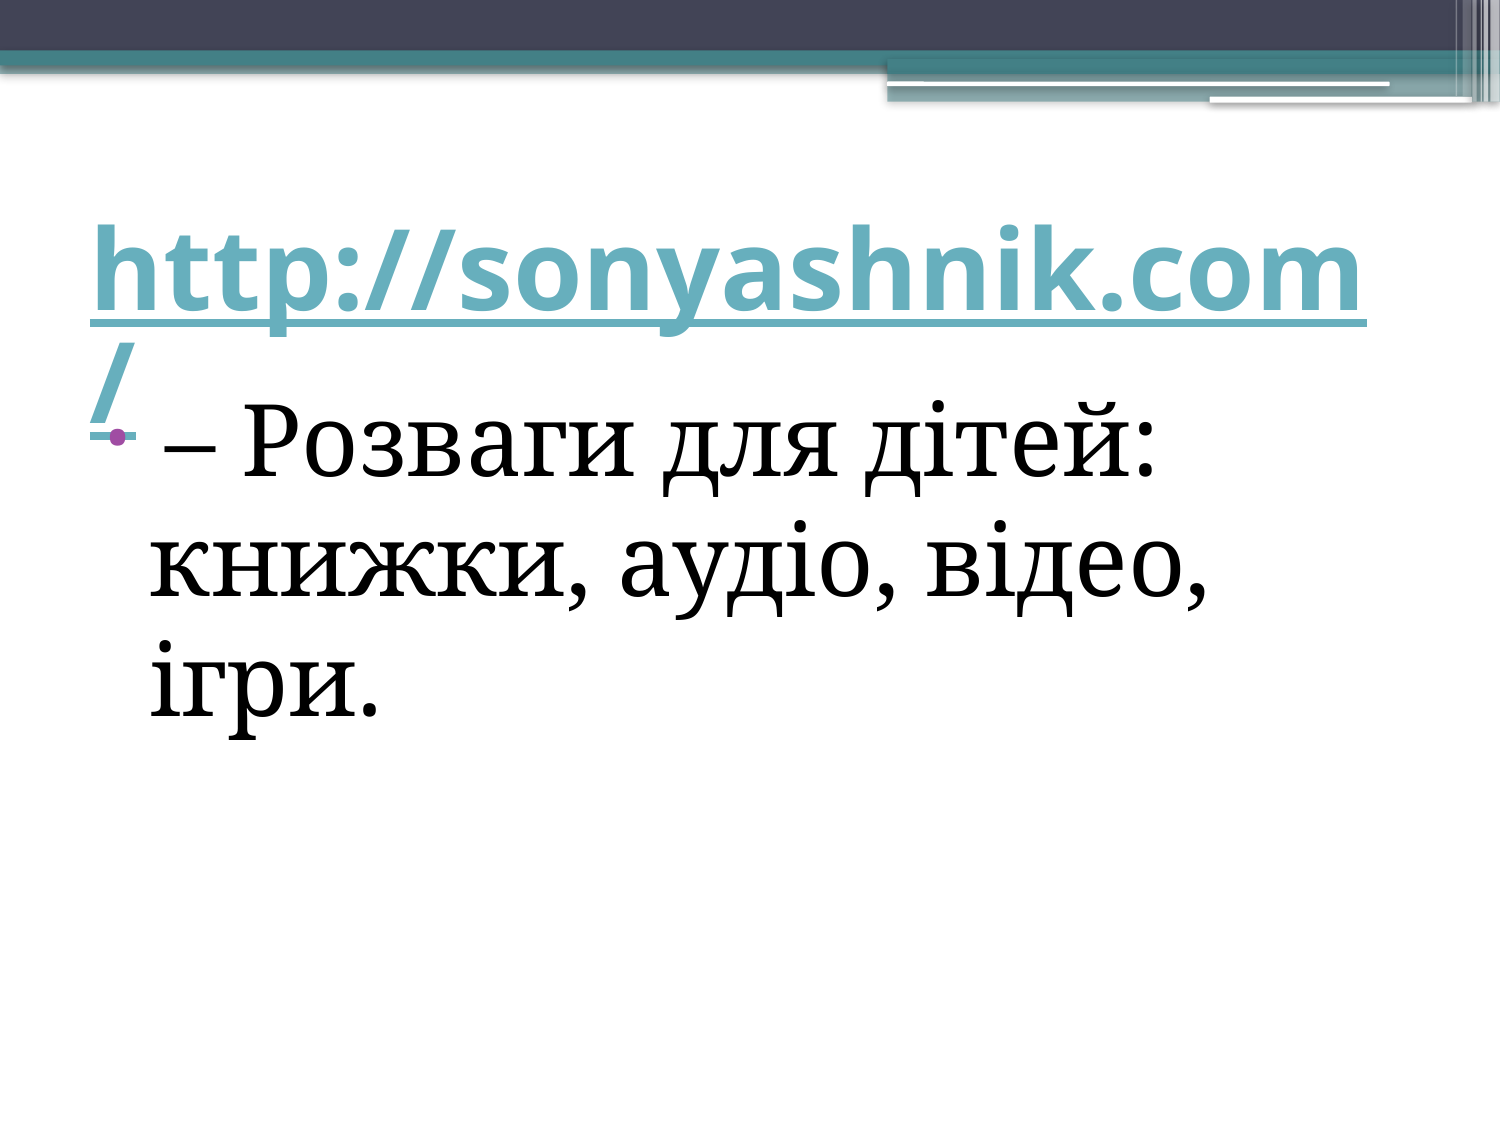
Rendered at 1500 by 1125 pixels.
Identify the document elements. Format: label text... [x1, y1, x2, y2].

list – Розваги для дітей: книжки, аудіо, відео, ігри. [75, 368, 1425, 1079]
title http://sonyashnik.com/ [75, 187, 1425, 363]
